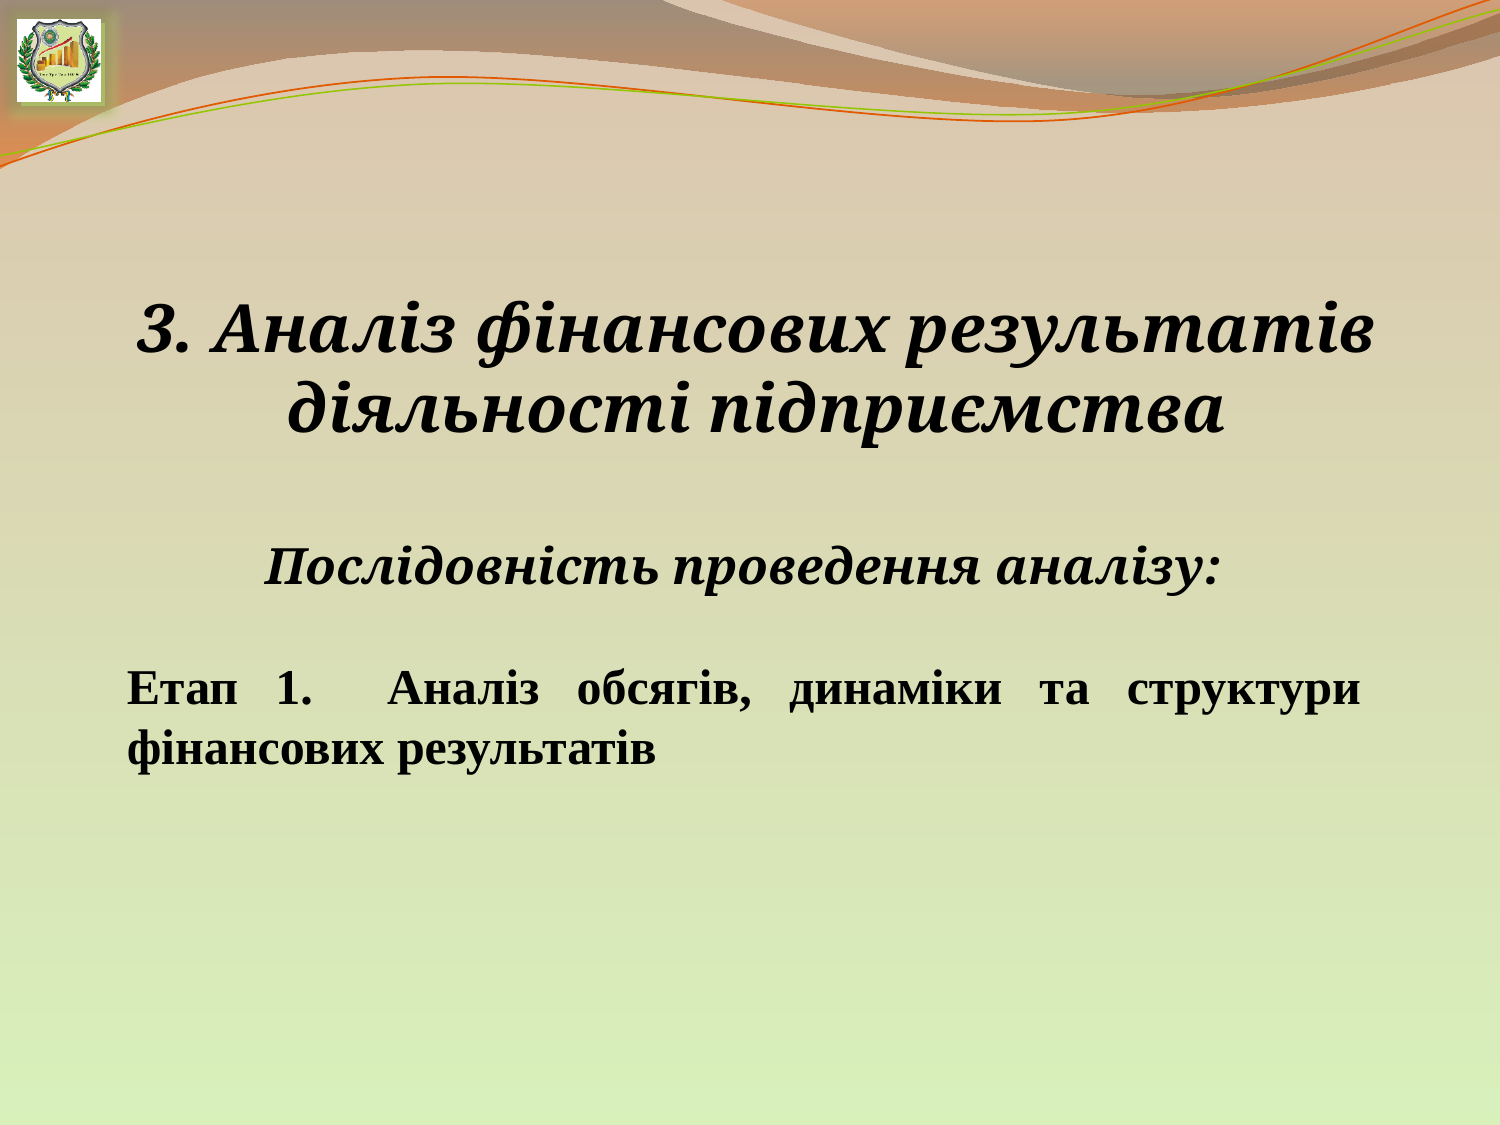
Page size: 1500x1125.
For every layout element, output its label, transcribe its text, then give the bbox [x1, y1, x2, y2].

text_box 3. Аналіз фінансових результатів діяльності підприємства [113, 278, 1401, 454]
text_box Послідовність проведення аналізу: Етап 1. Аналіз обсягів, динаміки та структури фінансових результатів [112, 527, 1376, 782]
picture [17, 18, 101, 102]
